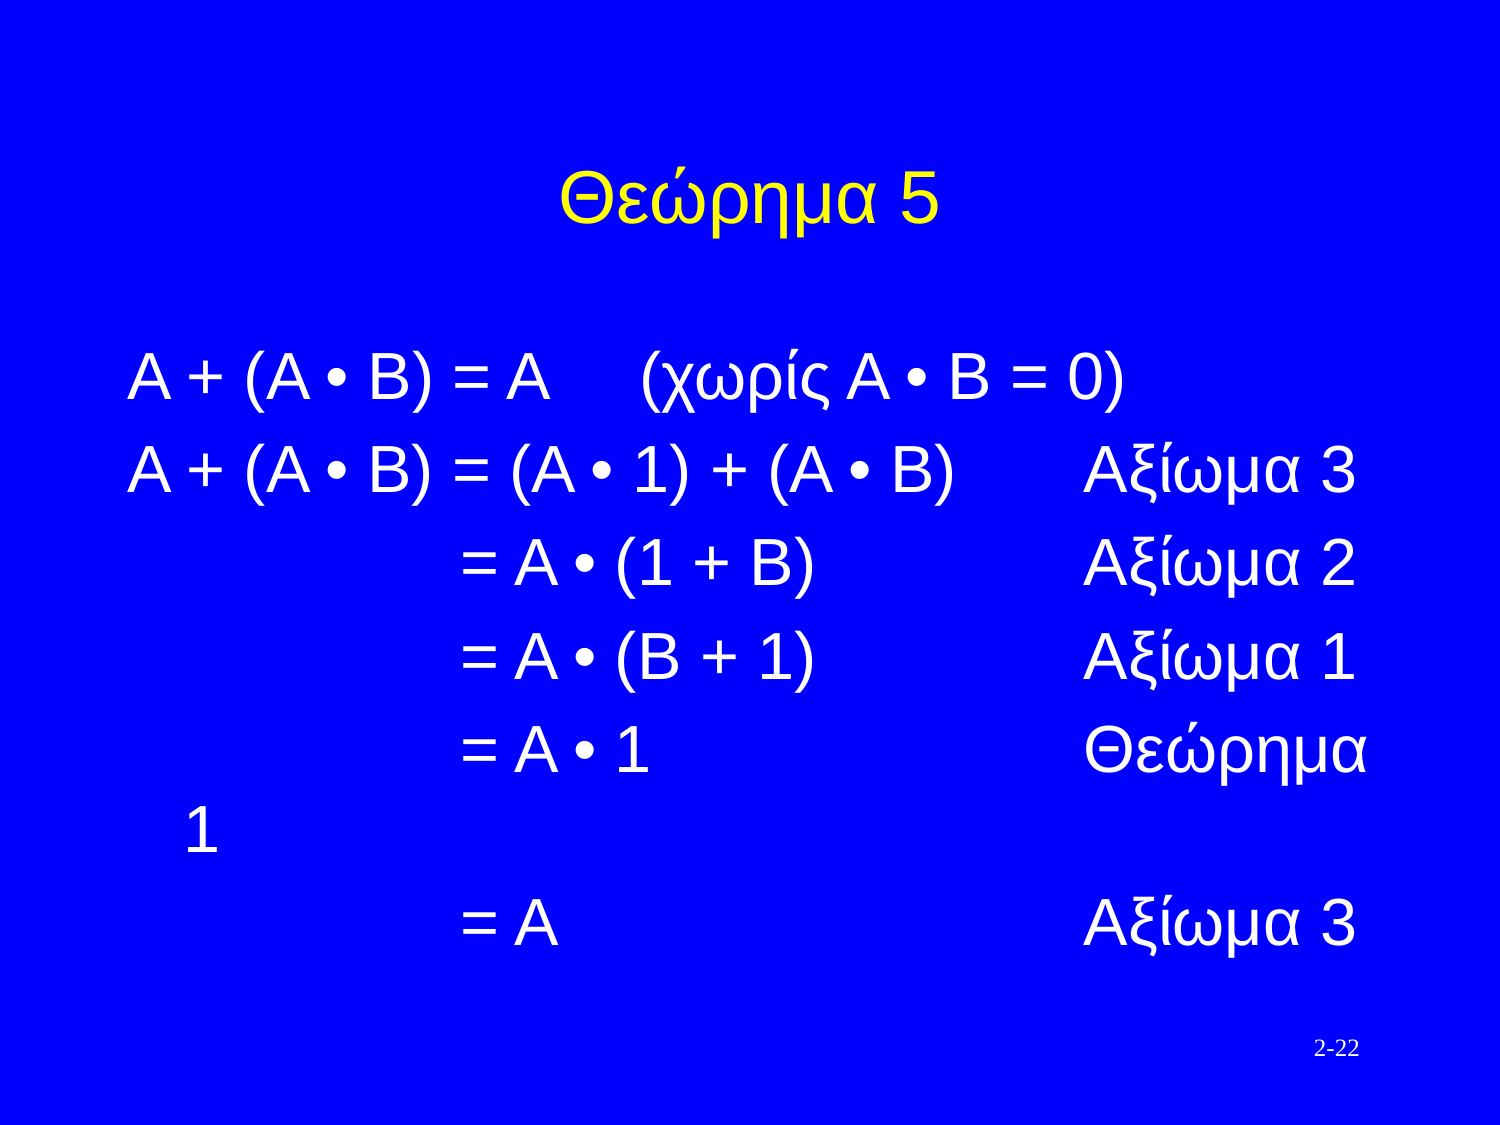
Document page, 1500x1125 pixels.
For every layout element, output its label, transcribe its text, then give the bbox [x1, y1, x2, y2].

list Α + (Α • Β) = Α (χωρίς Α • Β = 0) Α + (Α • Β) = (Α • 1) + (Α • Β) Αξίωμα 3 = Α • (1 + Β) Αξίωμα 2 = Α • (Β + 1) Αξίωμα 1 = Α • 1 Θεώρημα 1 = Α Αξίωμα 3 [112, 324, 1388, 1001]
title Θεώρημα 5 [112, 99, 1388, 288]
